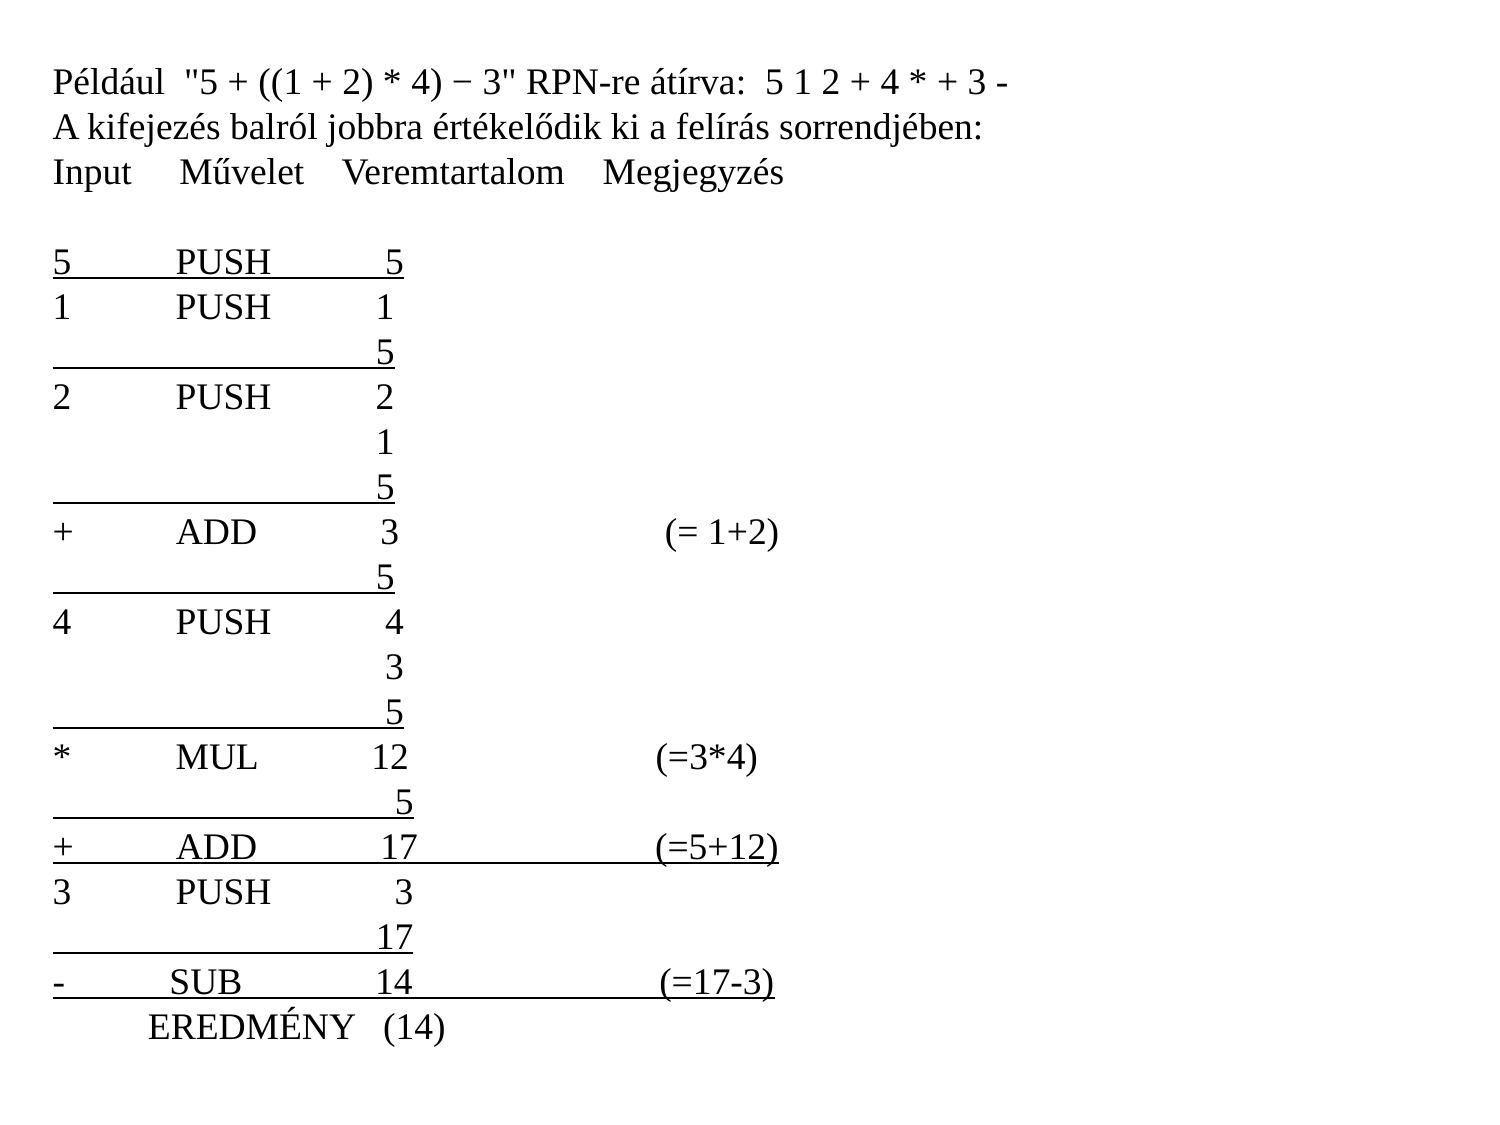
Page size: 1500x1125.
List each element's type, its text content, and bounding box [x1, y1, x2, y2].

text_box Például "5 + ((1 + 2) * 4) − 3" RPN-re átírva: 5 1 2 + 4 * + 3 - A kifejezés balról jobbra értékelődik ki a felírás sorrendjében: Input Művelet Veremtartalom Megjegyzés 5 PUSH 5 1 PUSH 1 5 2 PUSH 2 1 5 + ADD 3 (= 1+2) 5 4 PUSH 4 3 5 * MUL 12 (=3*4) 5 + ADD 17 (=5+12) 3 PUSH 3 17 - SUB 14 (=17-3) EREDMÉNY (14) [38, 49, 1451, 1115]
